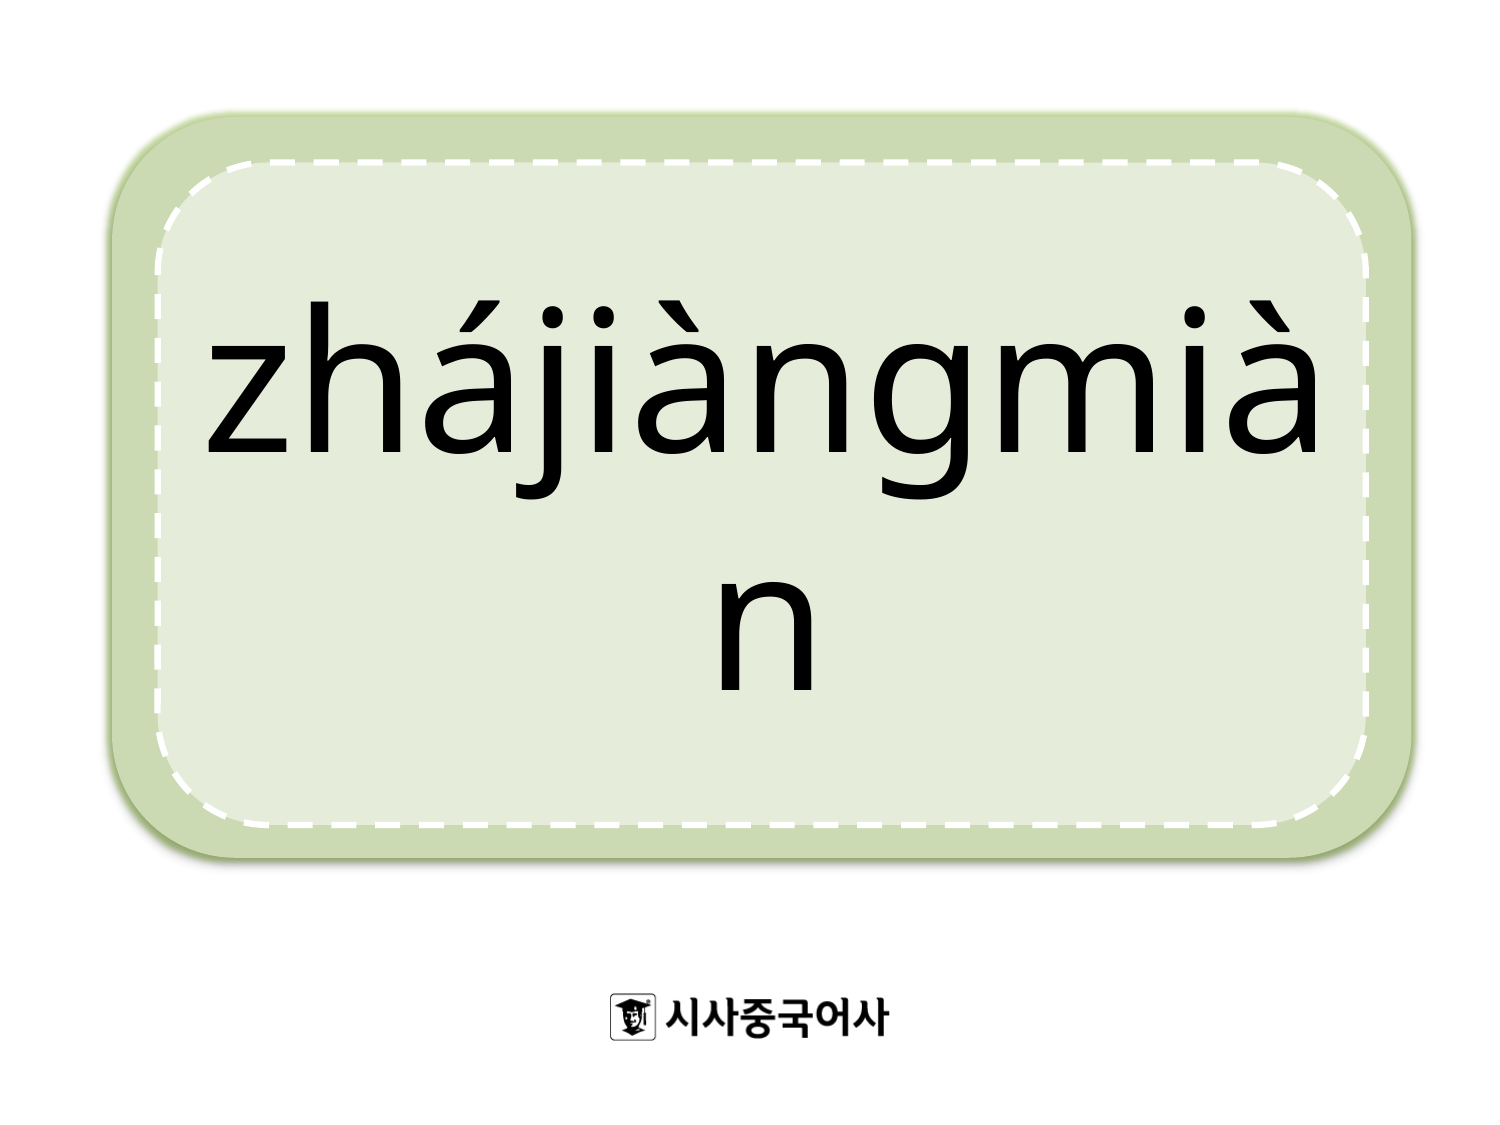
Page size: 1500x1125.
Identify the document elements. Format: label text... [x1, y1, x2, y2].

text_box zhájiàngmiàn [162, 160, 1371, 824]
picture [602, 987, 898, 1047]
